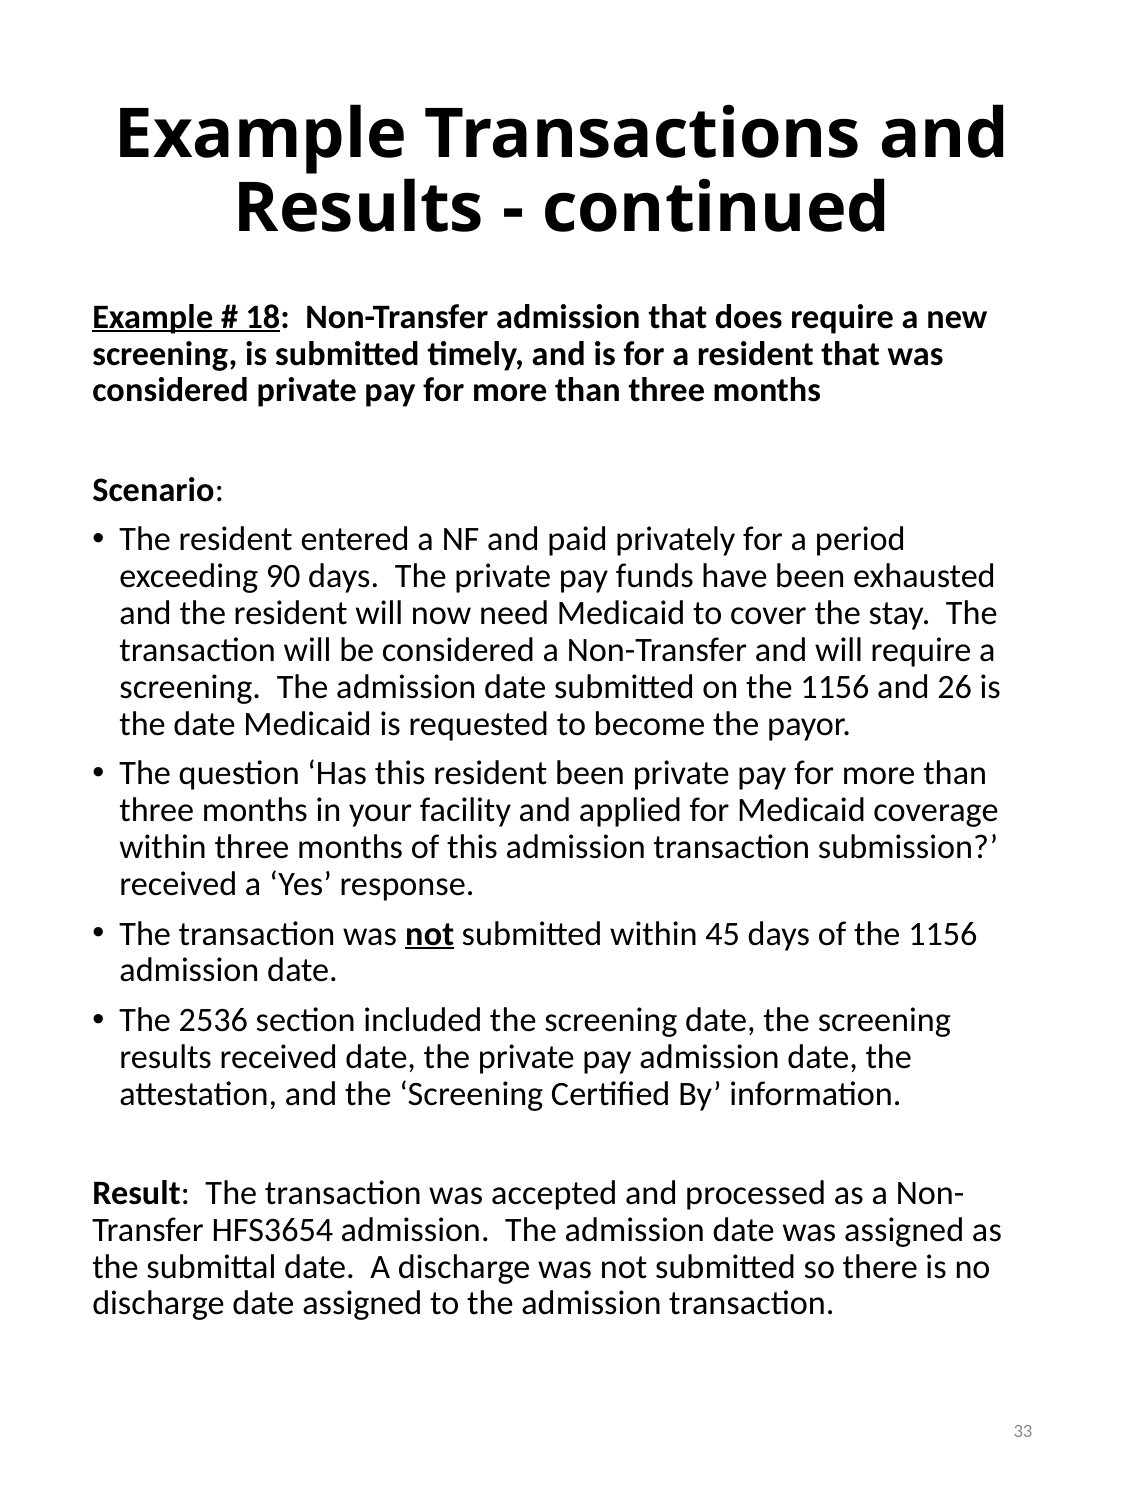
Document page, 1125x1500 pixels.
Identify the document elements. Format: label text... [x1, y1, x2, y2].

title Example Transactions and Results - continued [77, 79, 1048, 265]
list Example # 18: Non-Transfer admission that does require a new screening, is submitted timely, and is for a resident that was considered private pay for more than three months Scenario: The resident entered a NF and paid privately for a period exceeding 90 days. The private pay funds have been exhausted and the resident will now need Medicaid to cover the stay. The transaction will be considered a Non-Transfer and will require a screening. The admission date submitted on the 1156 and 26 is the date Medicaid is requested to become the payor. The question ‘Has this resident been private pay for more than three months in your facility and applied for Medicaid coverage within three months of this admission transaction submission?’ received a ‘Yes’ response. The transaction was not submitted within 45 days of the 1156 admission date. The 2536 section included the screening date, the screening results received date, the private pay admission date, the attestation, and the ‘Screening Certified By’ information. Result: The transaction was accepted and processed as a Non-Transfer HFS3654 admission. The admission date was assigned as the submittal date. A discharge was not submitted so there is no discharge date assigned to the admission transaction. [77, 291, 1048, 1352]
slide_number 33 [794, 1390, 1048, 1471]
